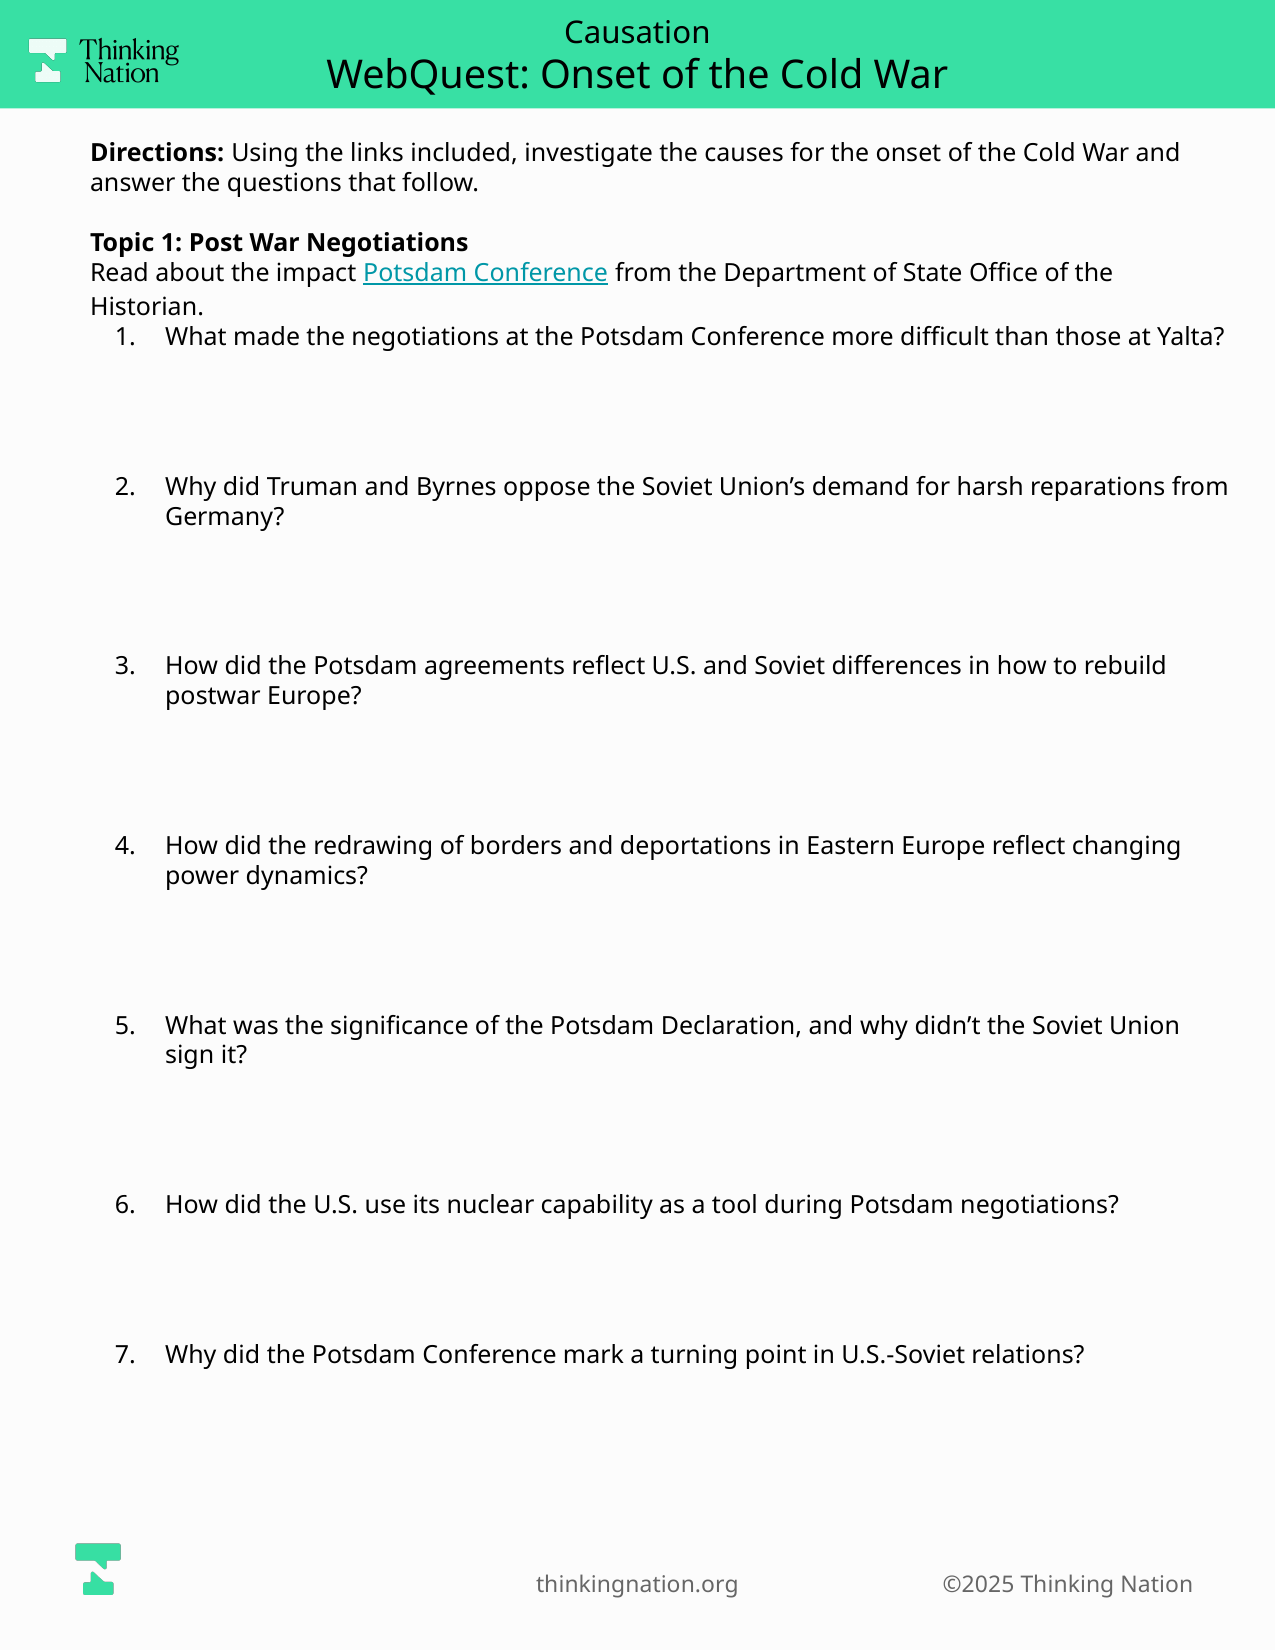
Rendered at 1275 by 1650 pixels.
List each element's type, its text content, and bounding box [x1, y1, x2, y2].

text_box thinkingnation.org [486, 1553, 789, 1605]
text_box ©2025 Thinking Nation [907, 1553, 1210, 1605]
picture [12, 24, 184, 96]
picture [62, 1533, 134, 1605]
text_box Causation WebQuest: Onset of the Cold War [0, 0, 1275, 109]
text_box Directions: Using the links included, investigate the causes for the onset of the Cold War and answer the questions that follow. Topic 1: Post War Negotiations Read about the impact Potsdam Conference from the Department of State Office of the Historian. What made the negotiations at the Potsdam Conference more difficult than those at Yalta? Why did Truman and Byrnes oppose the Soviet Union’s demand for harsh reparations from Germany? How did the Potsdam agreements reflect U.S. and Soviet differences in how to rebuild postwar Europe? How did the redrawing of borders and deportations in Eastern Europe reflect changing power dynamics? What was the significance of the Potsdam Declaration, and why didn’t the Soviet Union sign it? How did the U.S. use its nuclear capability as a tool during Potsdam negotiations? Why did the Potsdam Conference mark a turning point in U.S.-Soviet relations? [74, 121, 1246, 1444]
